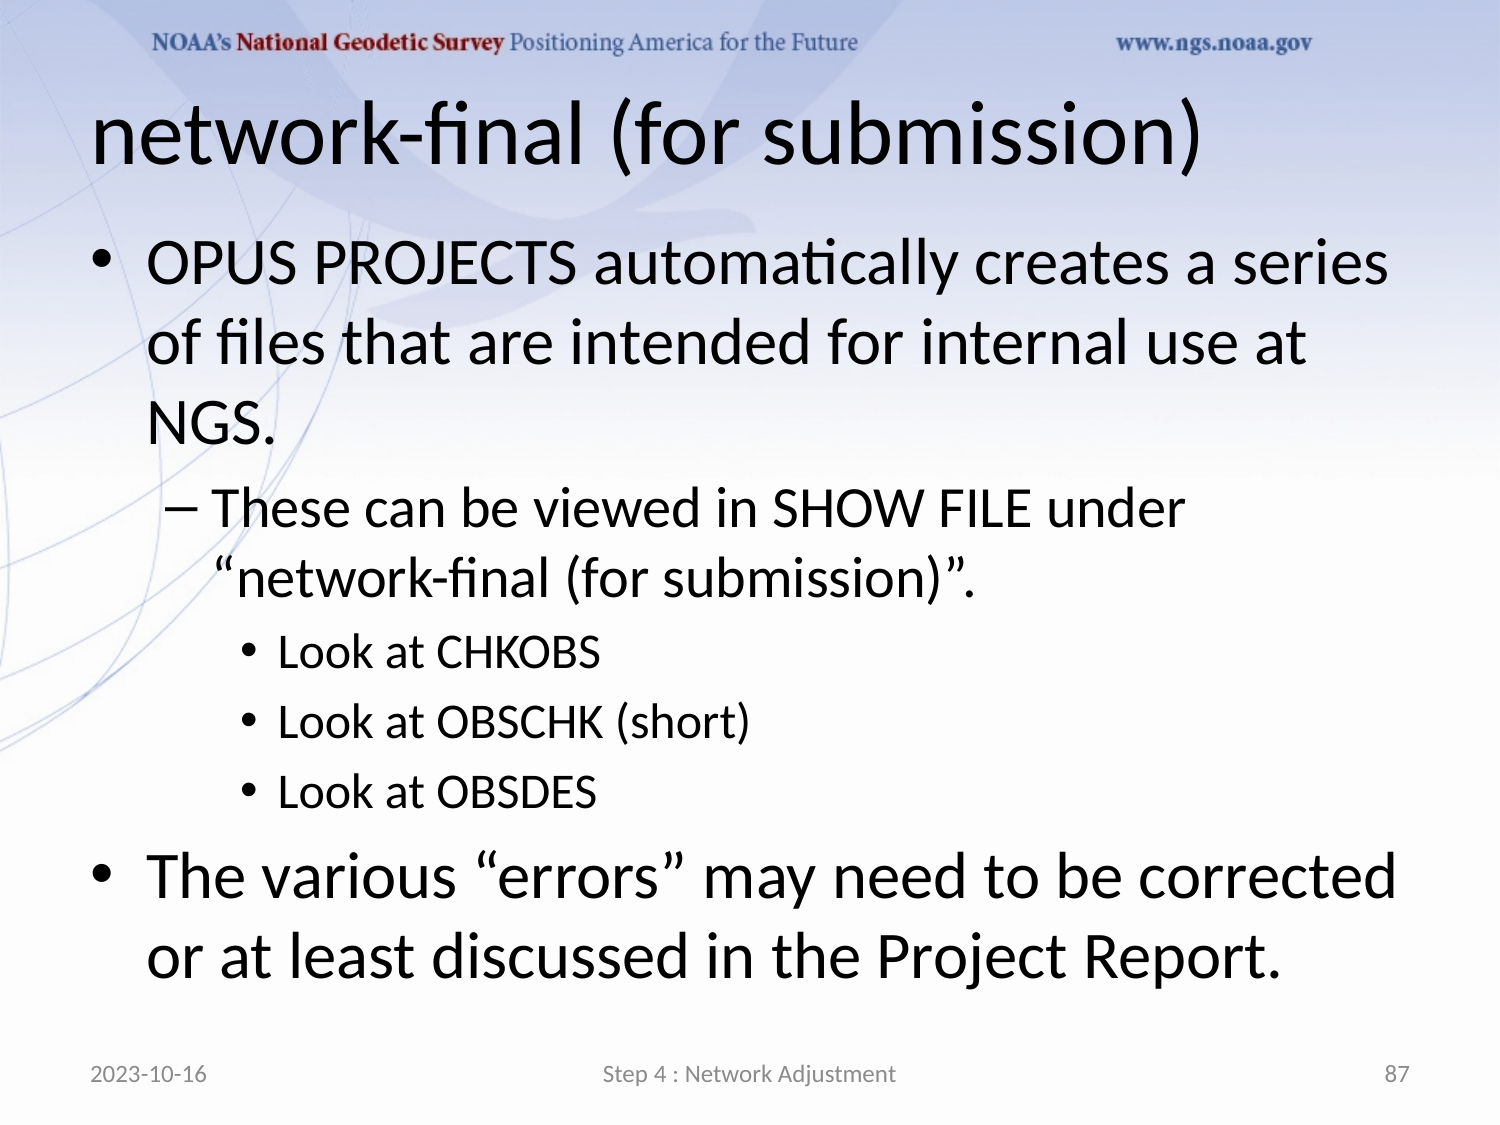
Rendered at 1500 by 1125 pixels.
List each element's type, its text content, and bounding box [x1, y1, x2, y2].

picture [0, 0, 1500, 1125]
footer Step 4 : Network Adjustment [512, 1042, 988, 1103]
list OPUS PROJECTS automatically creates a series of files that are intended for internal use at NGS. These can be viewed in SHOW FILE under “network-final (for submission)”. Look at CHKOBS Look at OBSCHK (short) Look at OBSDES The various “errors” may need to be corrected or at least discussed in the Project Report. [74, 209, 1426, 1021]
title network-final (for submission) [74, 74, 1426, 181]
slide_number 87 [1074, 1042, 1425, 1103]
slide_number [75, 1042, 425, 1103]
